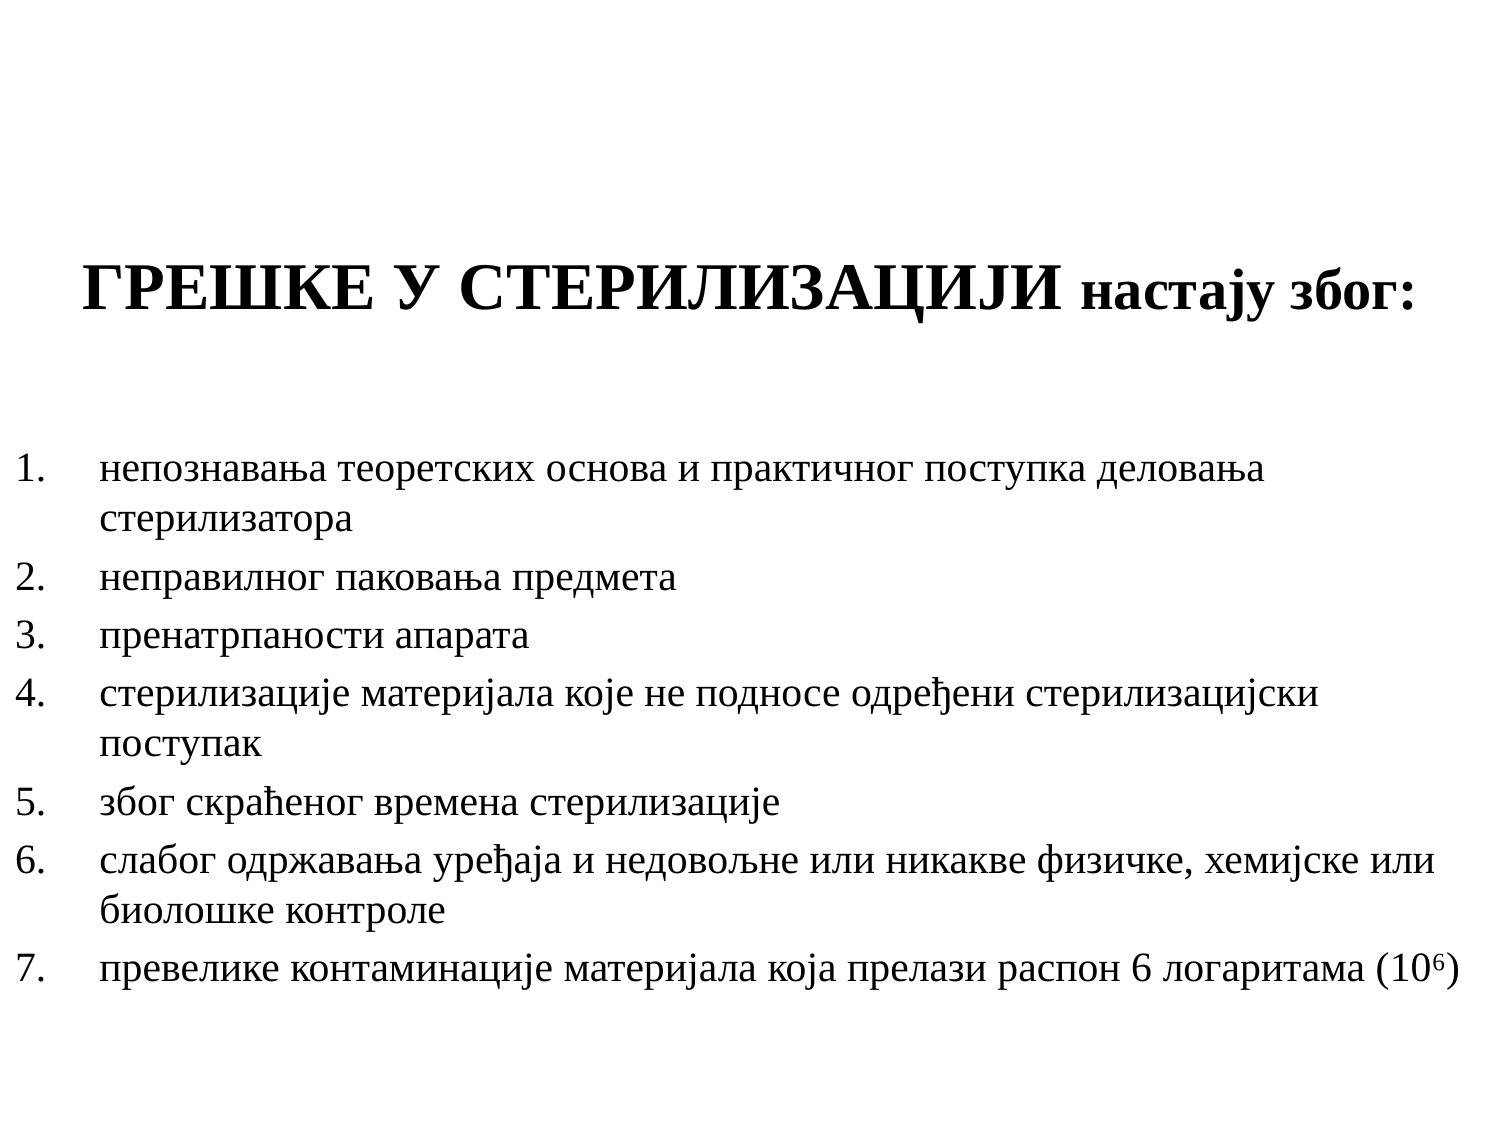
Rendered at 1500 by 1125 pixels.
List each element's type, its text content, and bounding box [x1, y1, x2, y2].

list непознавања теоретских основа и практичног поступка деловања стерилизатора неправилног паковања предмета пренатрпаности апарата стерилизације материјала које не подносе одређени стерилизацијски поступак због скраћеног времена стерилизације слабог одржавања уређаја и недовољне или никакве физичке, хемијске или биолошке контроле превелике контаминације материјала која прелази распон 6 логаритама (10⁶) [0, 432, 1500, 1094]
title ГРЕШКЕ У СТЕРИЛИЗАЦИЈИ настају због: [0, 208, 1500, 358]
